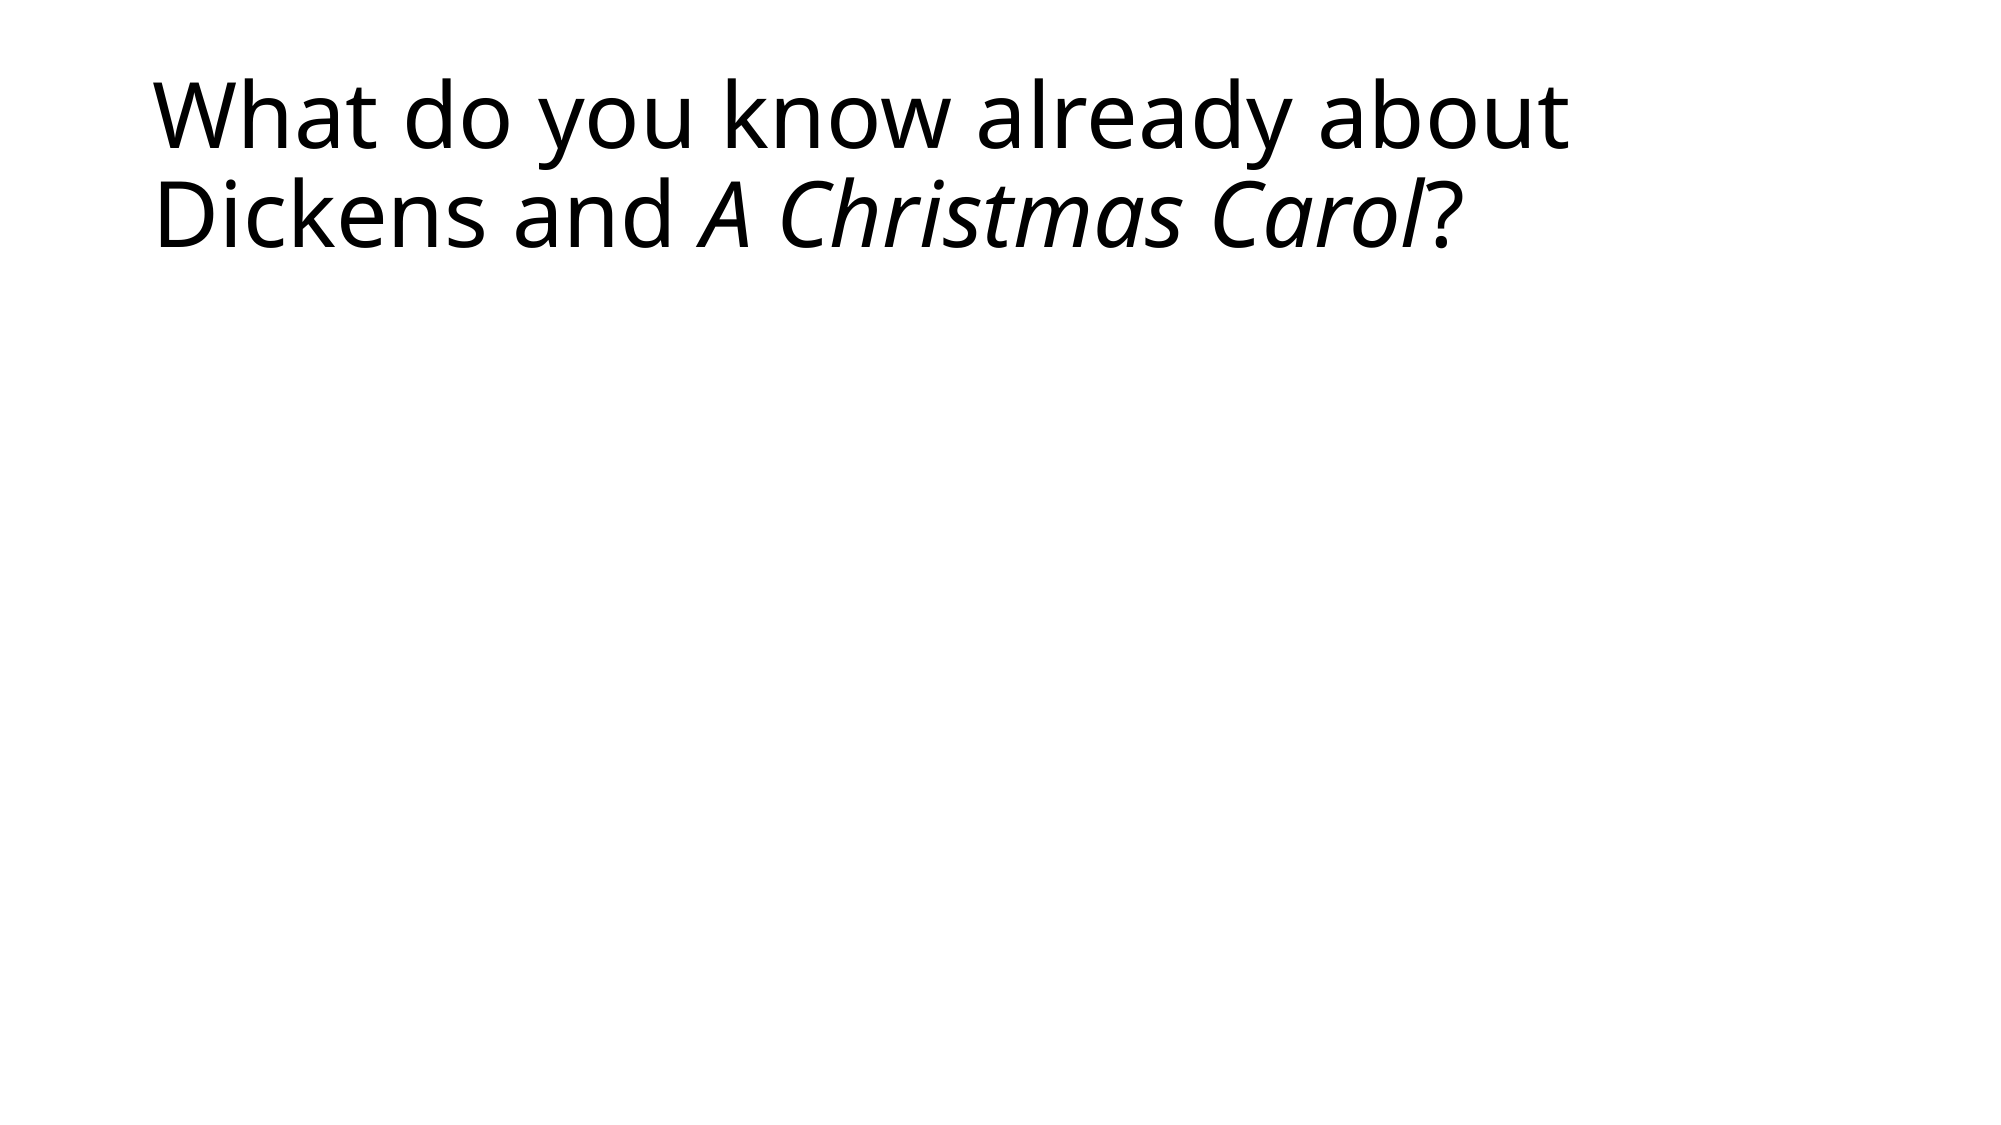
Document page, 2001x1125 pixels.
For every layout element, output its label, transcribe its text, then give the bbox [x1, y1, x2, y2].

title What do you know already about Dickens and A Christmas Carol? [137, 59, 1863, 278]
